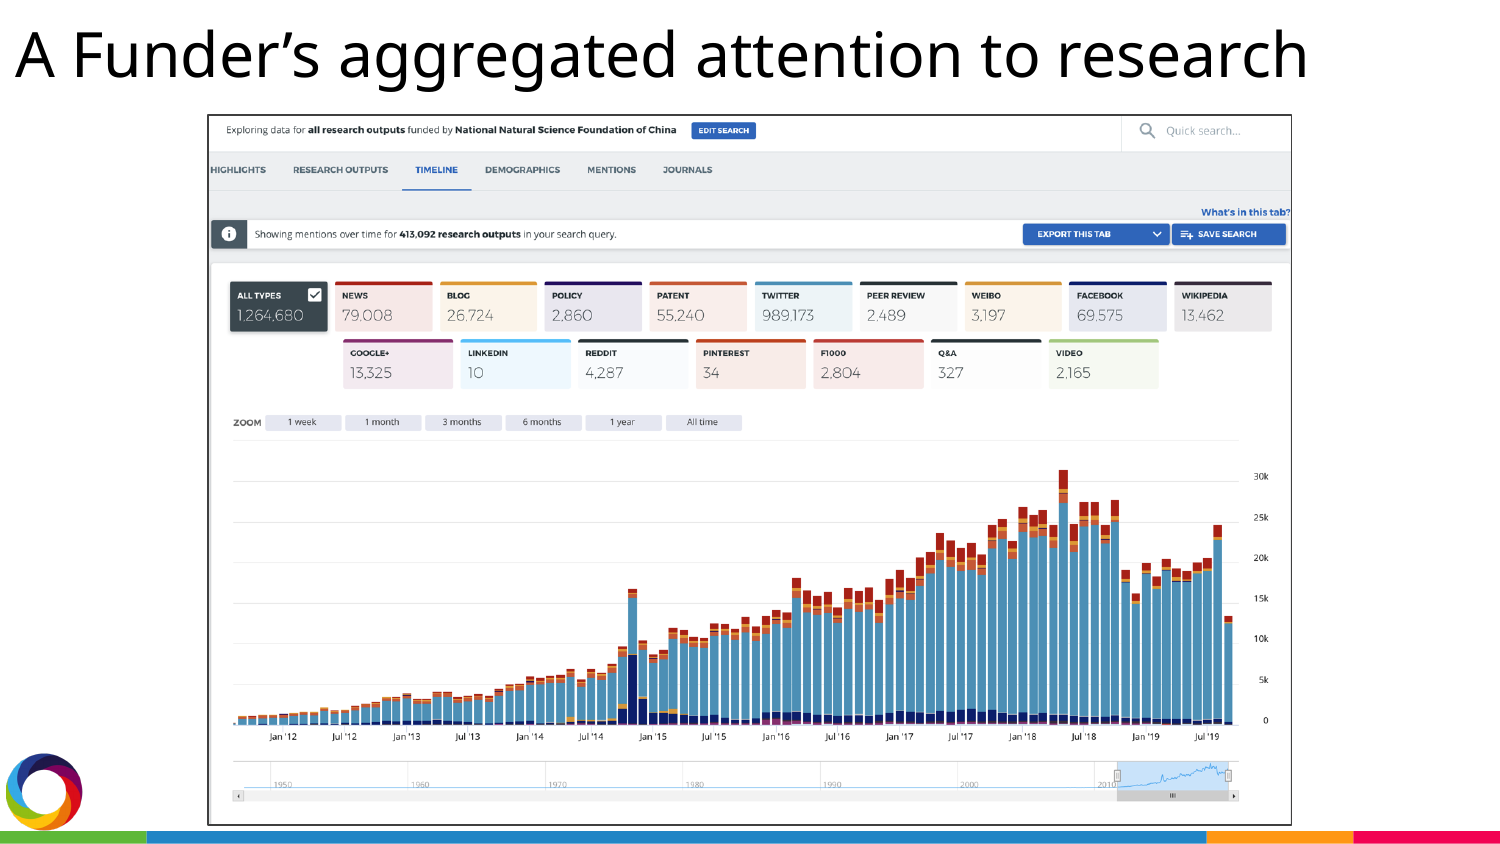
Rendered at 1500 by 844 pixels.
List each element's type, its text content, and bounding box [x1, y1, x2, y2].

picture [6, 753, 88, 831]
text_box A Funder’s aggregated attention to research [0, 0, 1489, 116]
picture [208, 115, 1292, 825]
